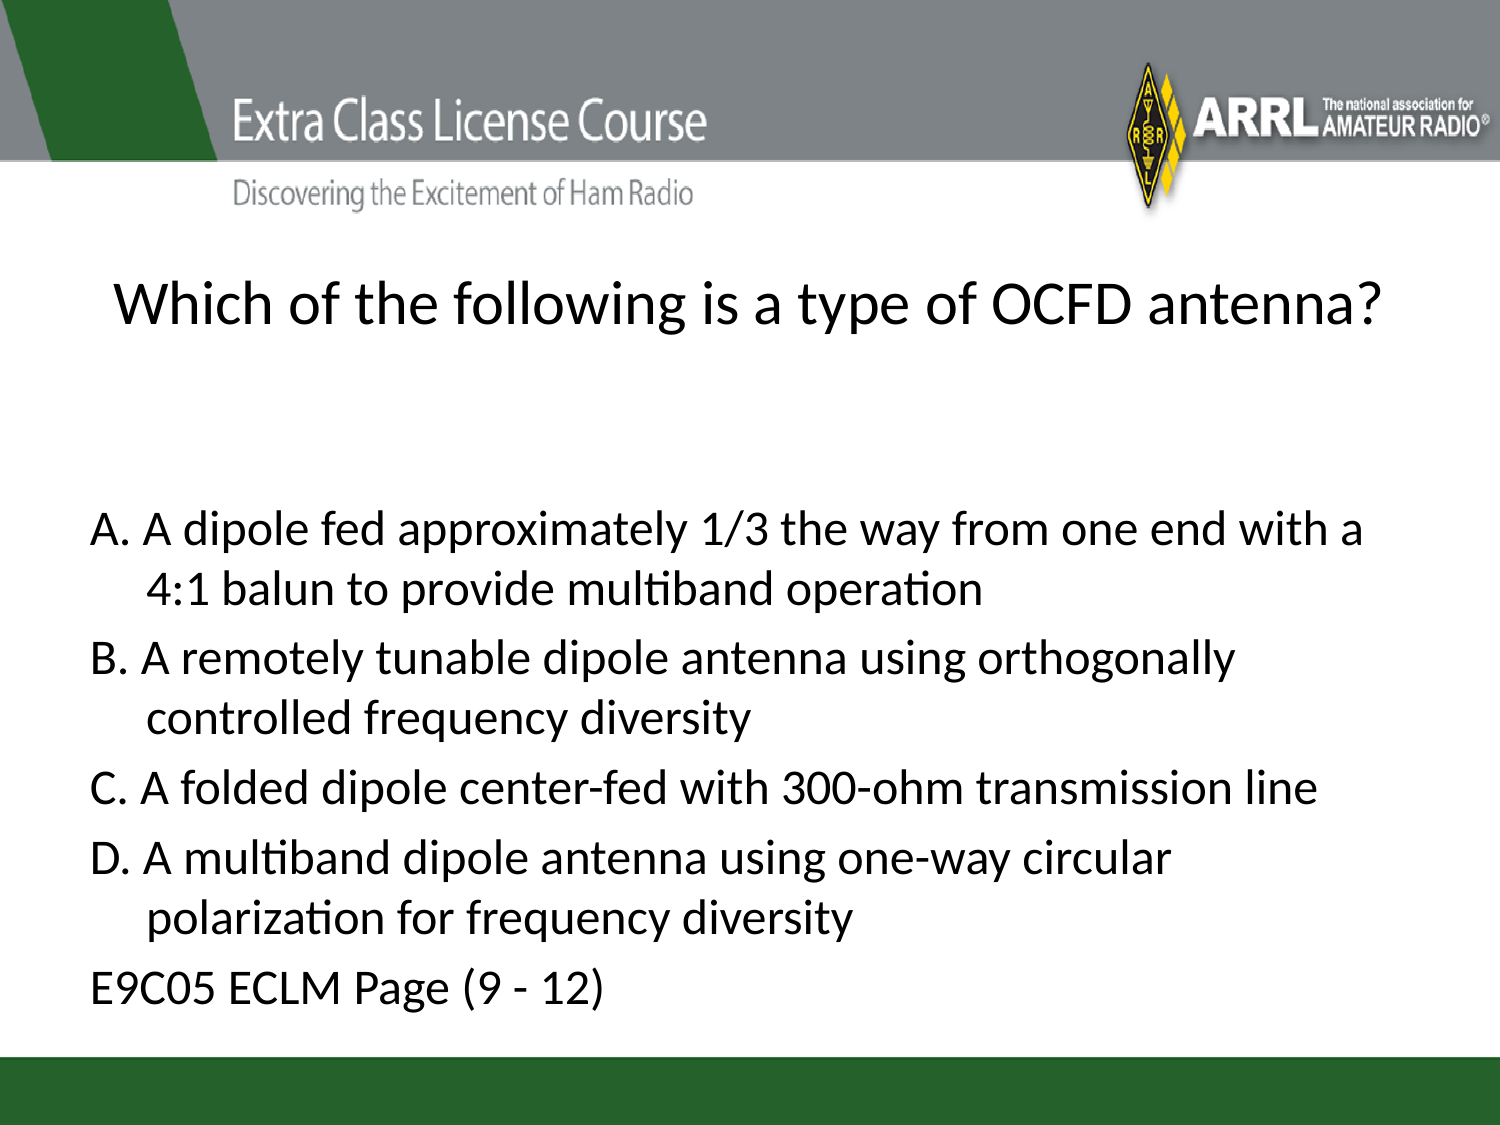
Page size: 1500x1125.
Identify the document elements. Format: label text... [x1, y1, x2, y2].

title Which of the following is a type of OCFD antenna? [75, 254, 1425, 435]
picture [0, 0, 1500, 1125]
list A. A dipole fed approximately 1/3 the way from one end with a 4:1 balun to provide multiband operation B. A remotely tunable dipole antenna using orthogonally controlled frequency diversity C. A folded dipole center-fed with 300-ohm transmission line D. A multiband dipole antenna using one-way circular polarization for frequency diversity E9C05 ECLM Page (9 - 12) [75, 487, 1425, 1005]
